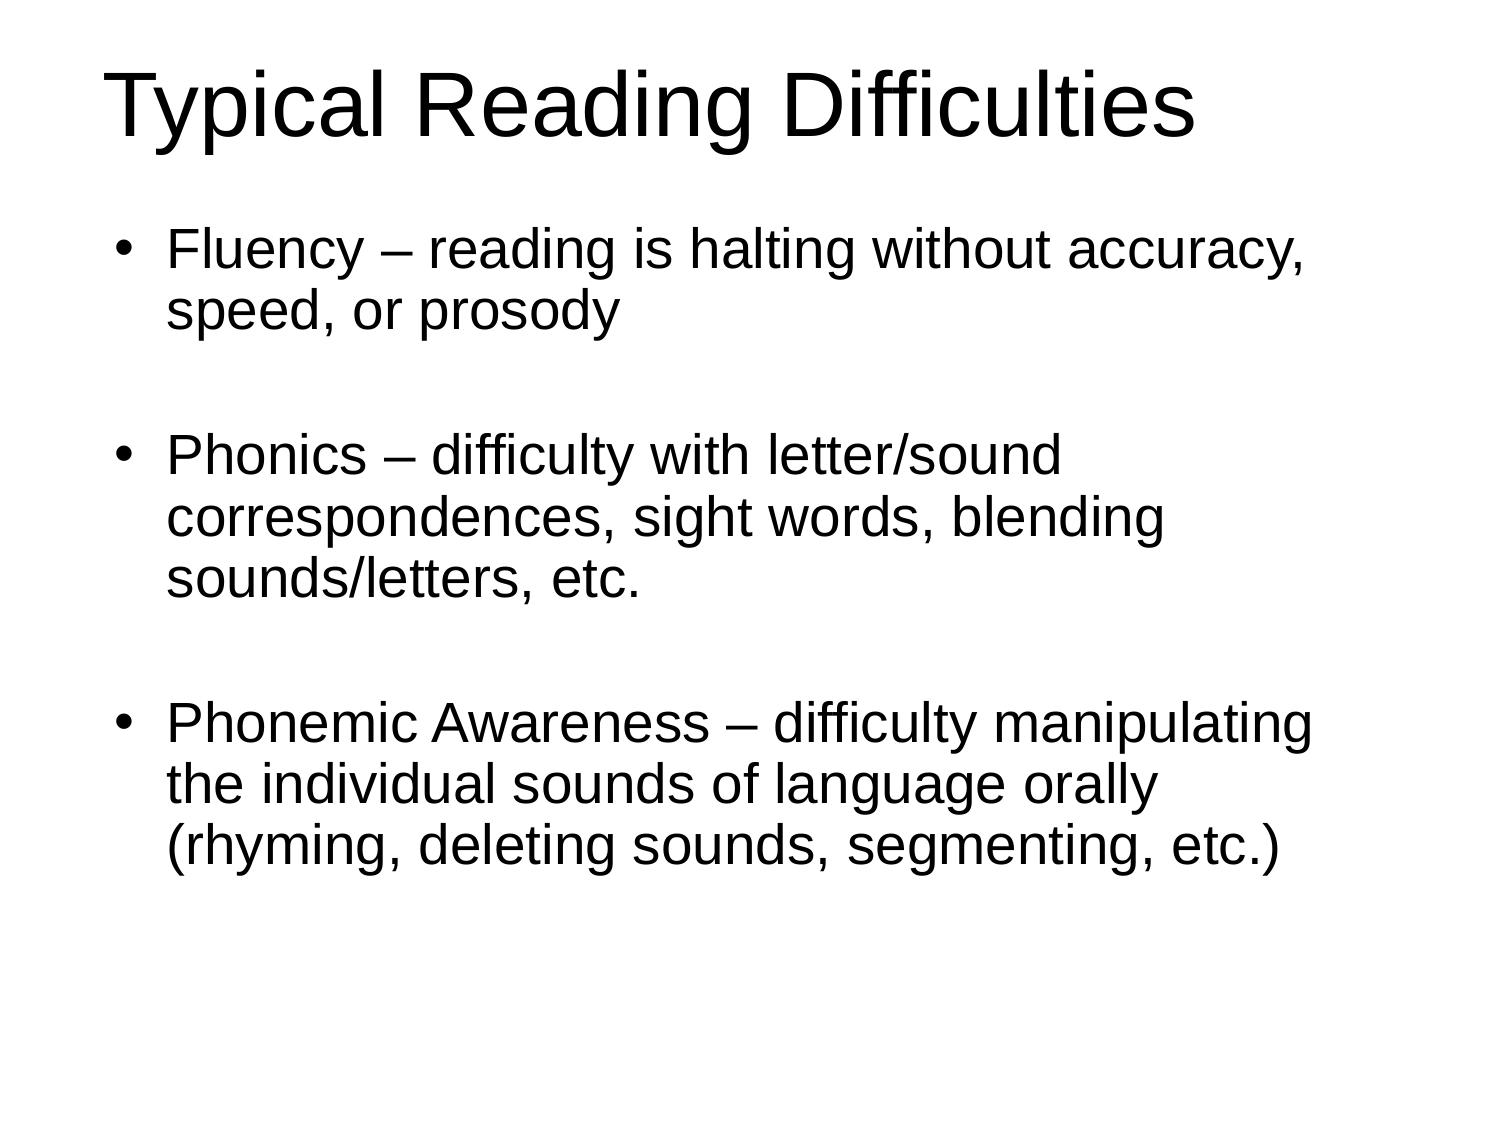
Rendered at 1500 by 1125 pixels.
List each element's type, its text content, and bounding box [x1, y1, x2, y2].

list Fluency – reading is halting without accuracy, speed, or prosody Phonics – difficulty with letter/sound correspondences, sight words, blending sounds/letters, etc. Phonemic Awareness – difficulty manipulating the individual sounds of language orally (rhyming, deleting sounds, segmenting, etc.) [99, 212, 1363, 900]
title Typical Reading Difficulties [62, 24, 1227, 175]
